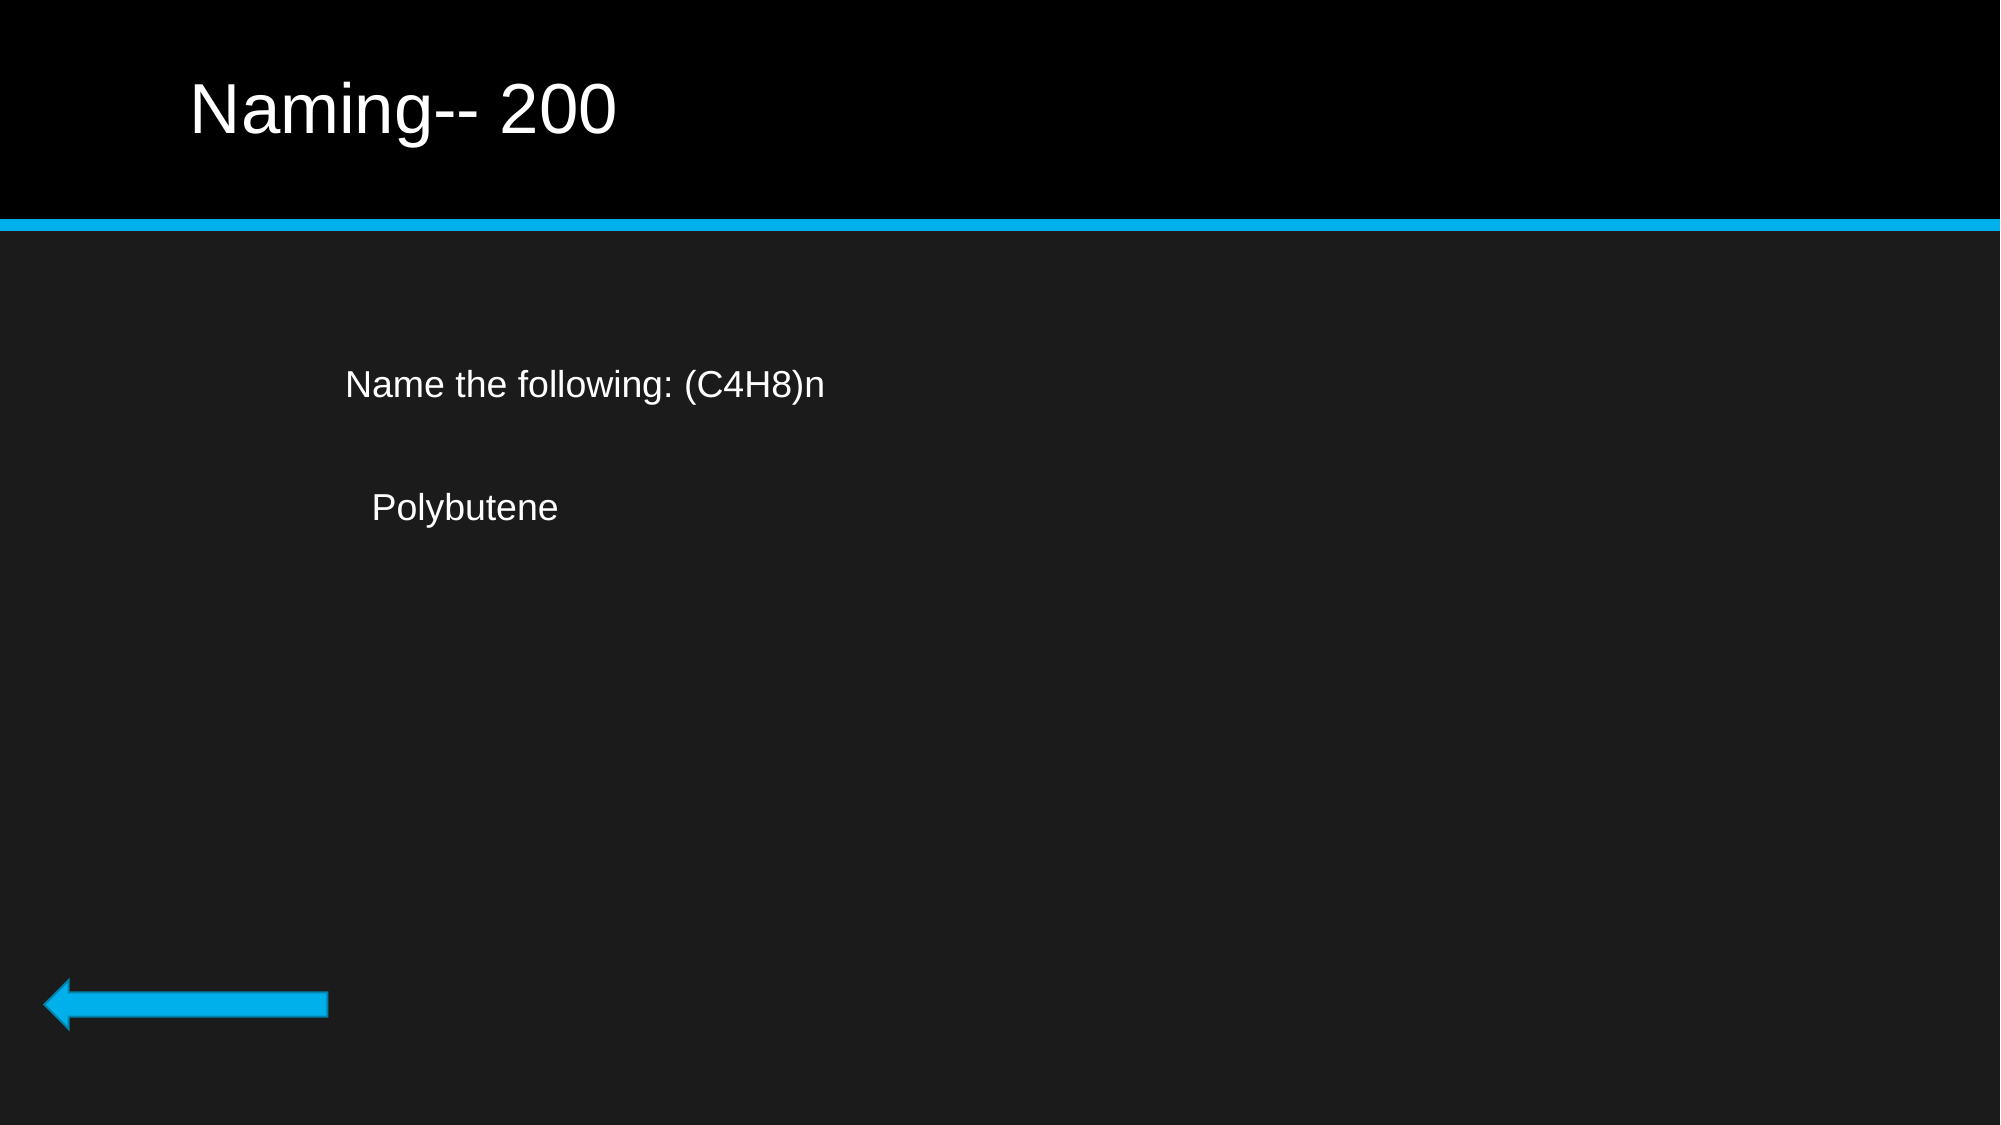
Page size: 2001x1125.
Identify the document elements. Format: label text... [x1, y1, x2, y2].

text_box Polybutene [356, 475, 574, 536]
title Naming-- 200 [174, 20, 1825, 201]
text_box Name the following: (C4H8)n [330, 353, 841, 413]
text_box [42, 977, 329, 1032]
